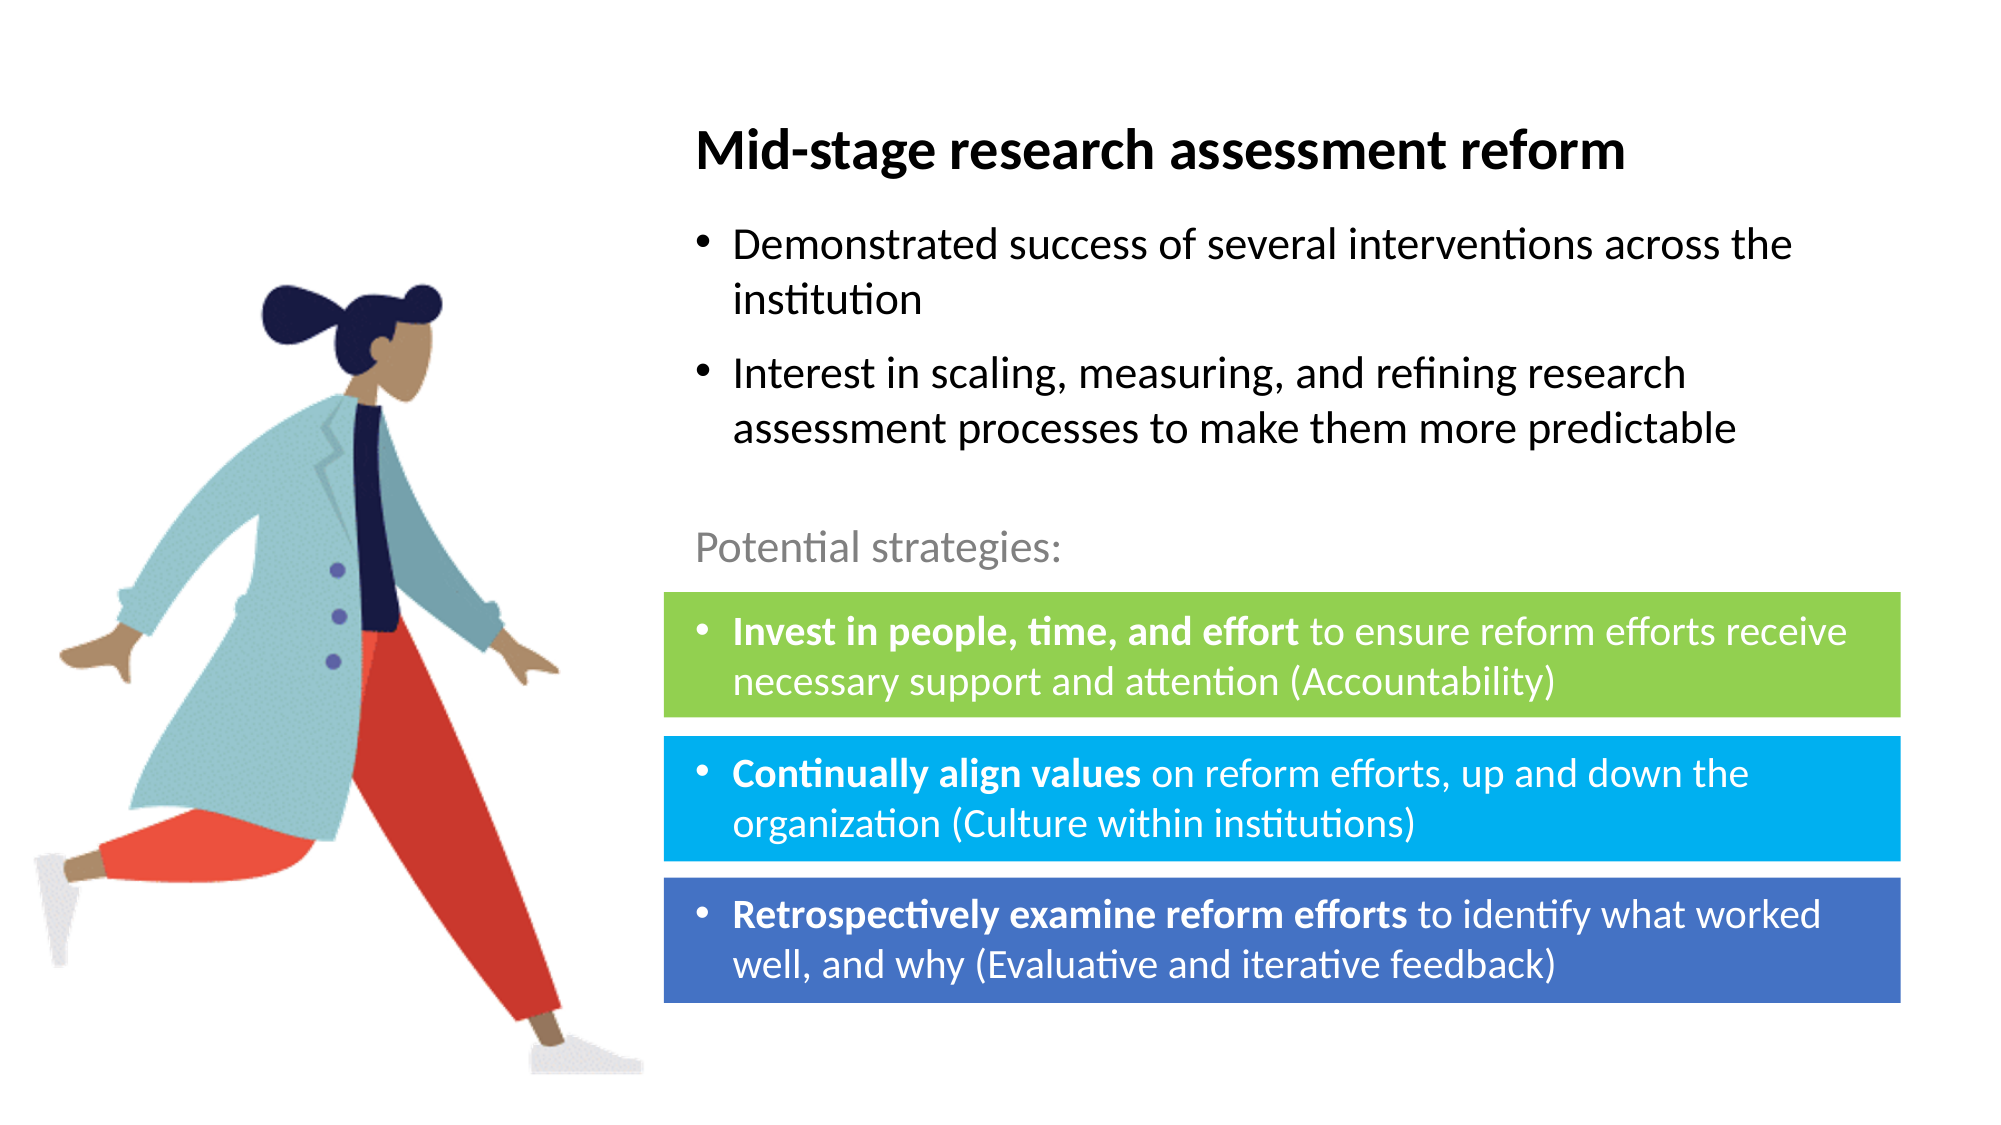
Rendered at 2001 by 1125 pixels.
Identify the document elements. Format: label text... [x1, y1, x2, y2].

list Mid-stage research assessment reform Demonstrated success of several interventions across the institution Interest in scaling, measuring, and refining research assessment processes to make them more predictable [680, 111, 1835, 497]
picture [0, 212, 687, 1125]
text_box [1878, 735, 1902, 862]
text_box [687, 877, 1902, 1004]
text_box [1878, 591, 1902, 718]
text_box Potential strategies: Invest in people, time, and effort to ensure reform efforts receive necessary support and attention (Accountability) Continually align values on reform efforts, up and down the organization (Culture within institutions) Retrospectively examine reform efforts to identify what worked well, and why (Evaluative and iterative feedback) [687, 515, 1878, 967]
